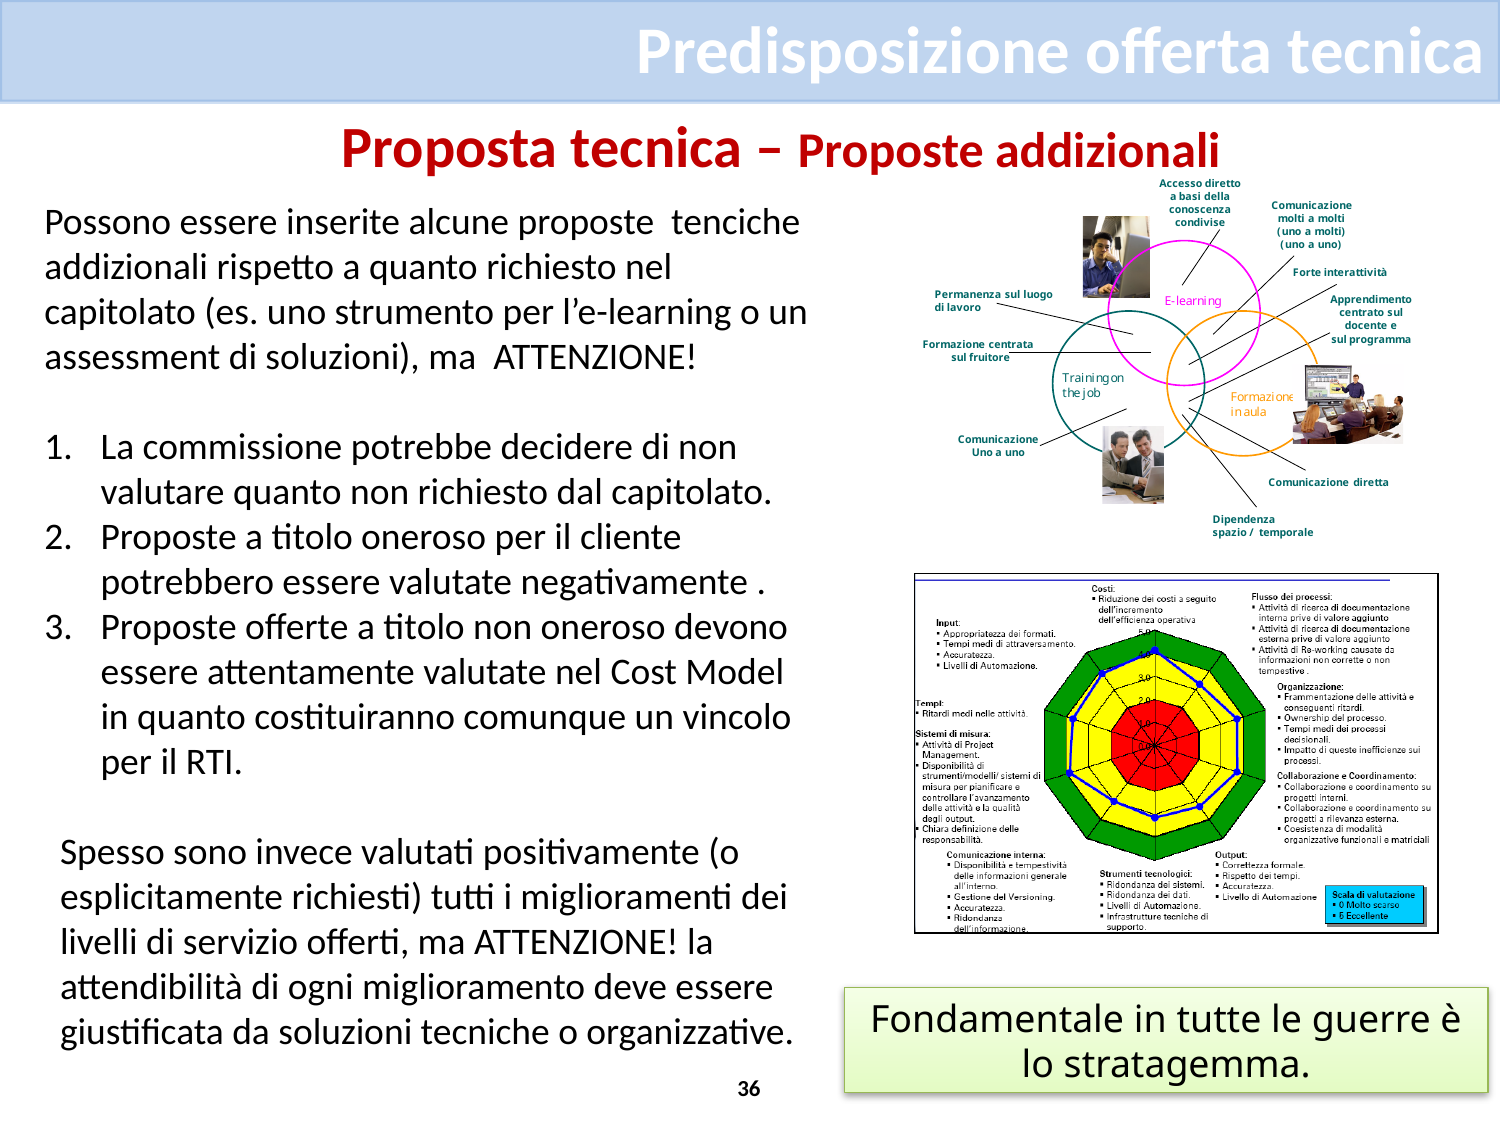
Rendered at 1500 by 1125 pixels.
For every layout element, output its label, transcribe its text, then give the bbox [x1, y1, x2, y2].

picture [915, 574, 1438, 933]
text_box Possono essere inserite alcune proposte tenciche addizionali rispetto a quanto richiesto nel capitolato (es. uno strumento per l’e-learning o un assessment di soluzioni), ma ATTENZIONE! La commissione potrebbe decidere di non valutare quanto non richiesto dal capitolato. Proposte a titolo oneroso per il cliente potrebbero essere valutate negativamente . Proposte offerte a titolo non oneroso devono essere attentamente valutate nel Cost Model in quanto costituiranno comunque un vincolo per il RTI. Spesso sono invece valutati positivamente (o esplicitamente richiesti) tutti i miglioramenti dei livelli di servizio offerti, ma ATTENZIONE! la attendibilità di ogni miglioramento deve essere giustificata da soluzioni tecniche o organizzative. [29, 189, 833, 1060]
text_box Predisposizione offerta tecnica [560, 0, 1500, 95]
text_box Fondamentale in tutte le guerre è lo stratagemma. [844, 987, 1489, 1093]
picture [915, 172, 1424, 540]
text_box 36 [573, 1057, 924, 1118]
text_box Proposta tecnica – Proposte addizionali [0, 101, 1500, 185]
